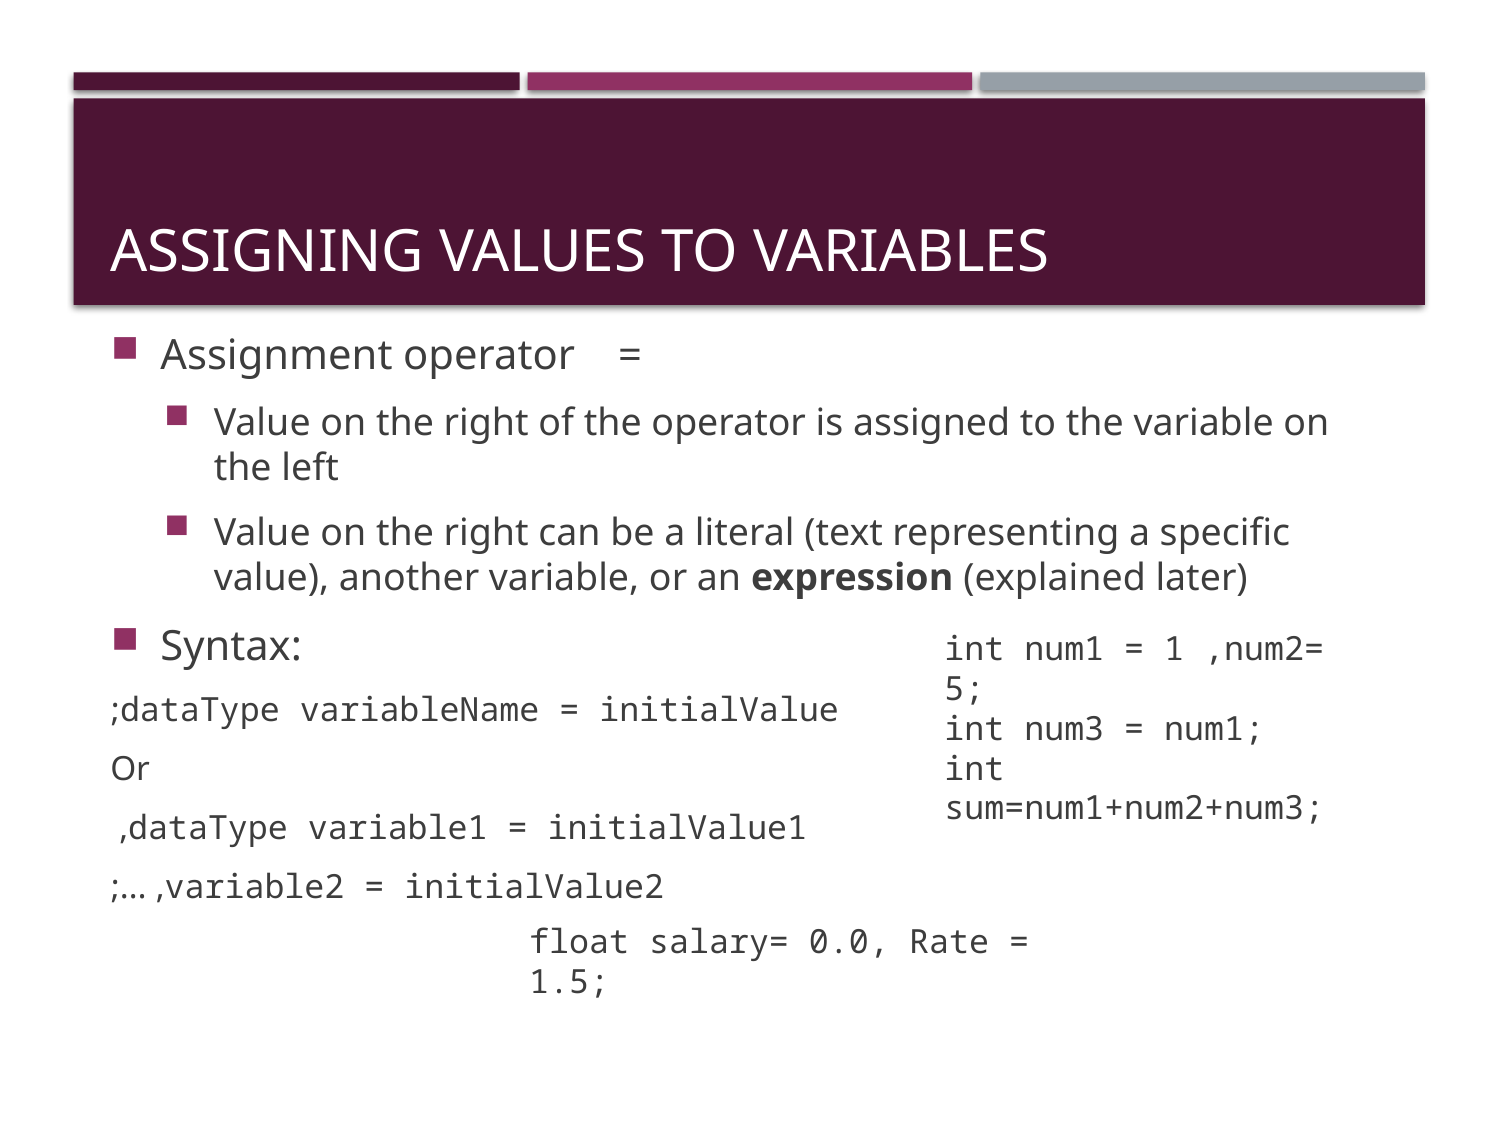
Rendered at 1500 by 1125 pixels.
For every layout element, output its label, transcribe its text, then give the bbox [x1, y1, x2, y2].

list Assignment operator = Value on the right of the operator is assigned to the variable on the left Value on the right can be a literal (text representing a specific value), another variable, or an expression (explained later) Syntax: dataType variableName = initialValue; Or dataType variable1 = initialValue1, variable2 = initialValue2, …; [95, 319, 1406, 915]
text_box float salary= 0.0, Rate = 1.5; [514, 913, 1118, 1008]
title Assigning Values to Variables [95, 112, 1406, 291]
text_box int num1 = 1 ,num2= 5; int num3 = num1; int sum=num1+num2+num3; [929, 619, 1392, 834]
